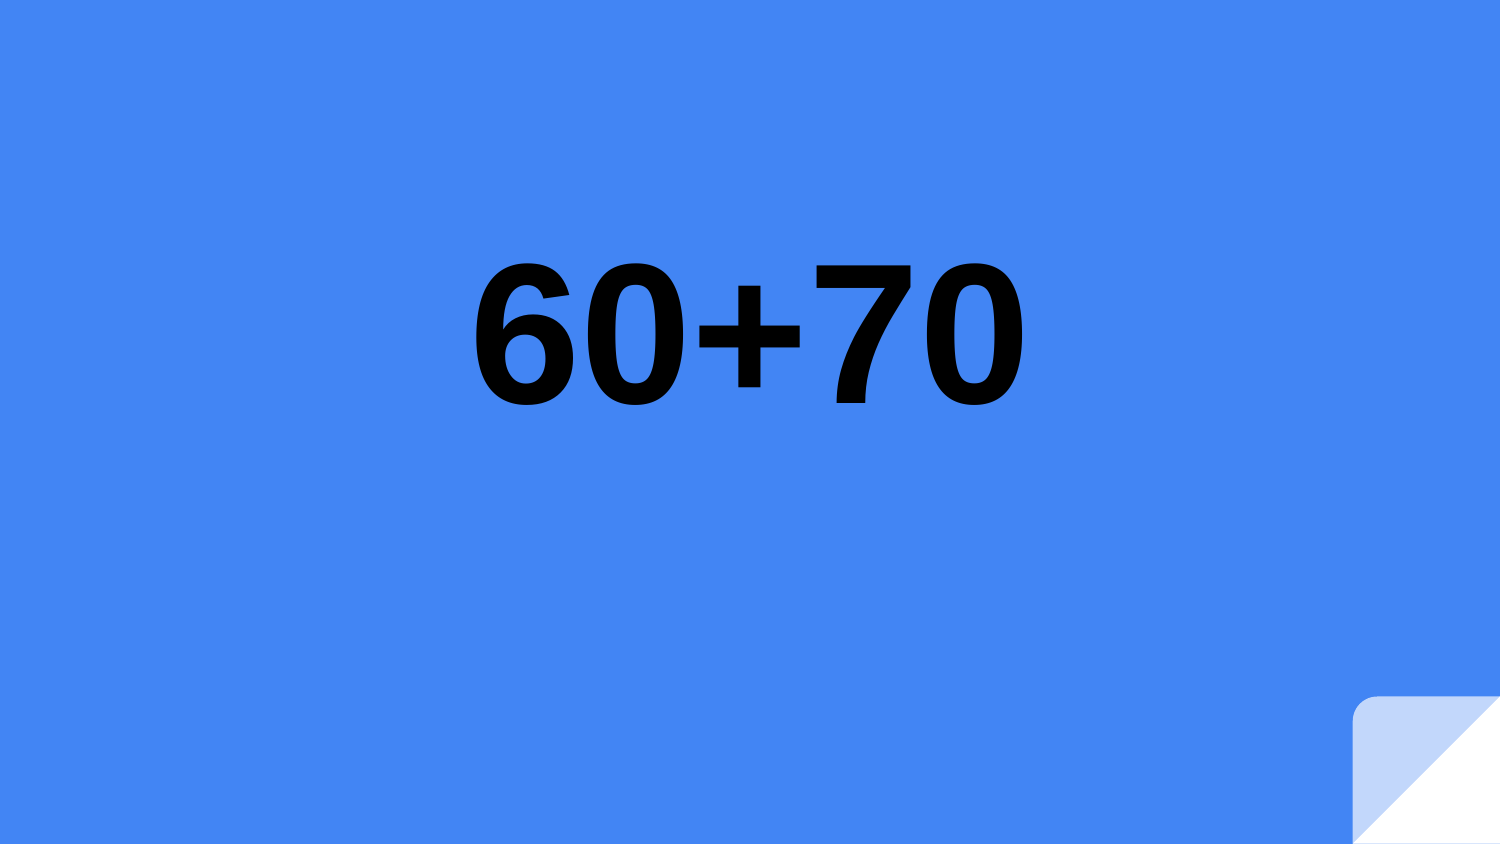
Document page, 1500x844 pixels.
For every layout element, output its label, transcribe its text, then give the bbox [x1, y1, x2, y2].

title 60+70 [51, 207, 1449, 459]
